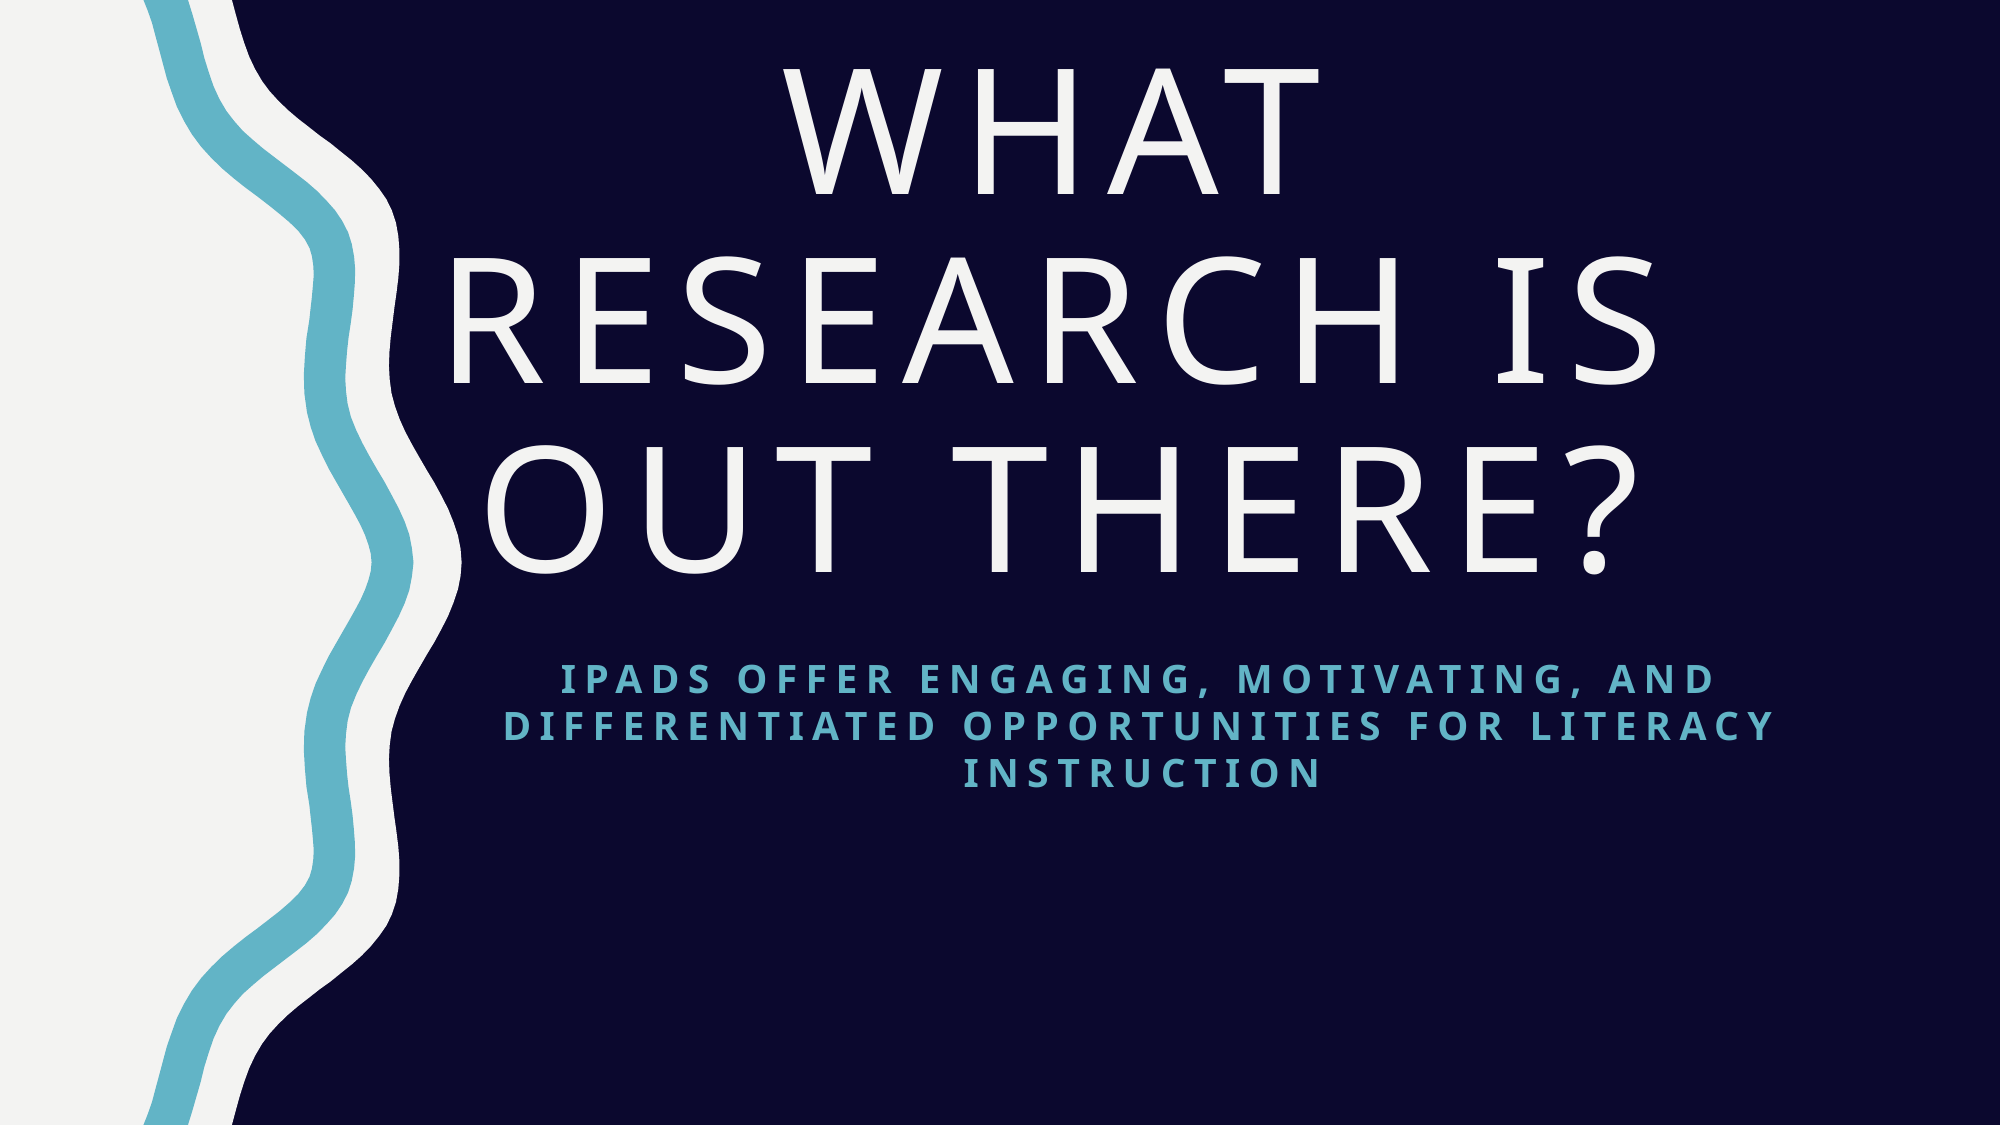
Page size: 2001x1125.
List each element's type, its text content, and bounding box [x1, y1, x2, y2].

list IPADS OFFER ENGAGING, MOTIVATING, AND DIFFERENTIATED OPPORTUNITIES FOR LITERACY Instruction [484, 646, 1800, 803]
title WHAT RESEARCH IS OUT THERE? [388, 0, 1732, 618]
